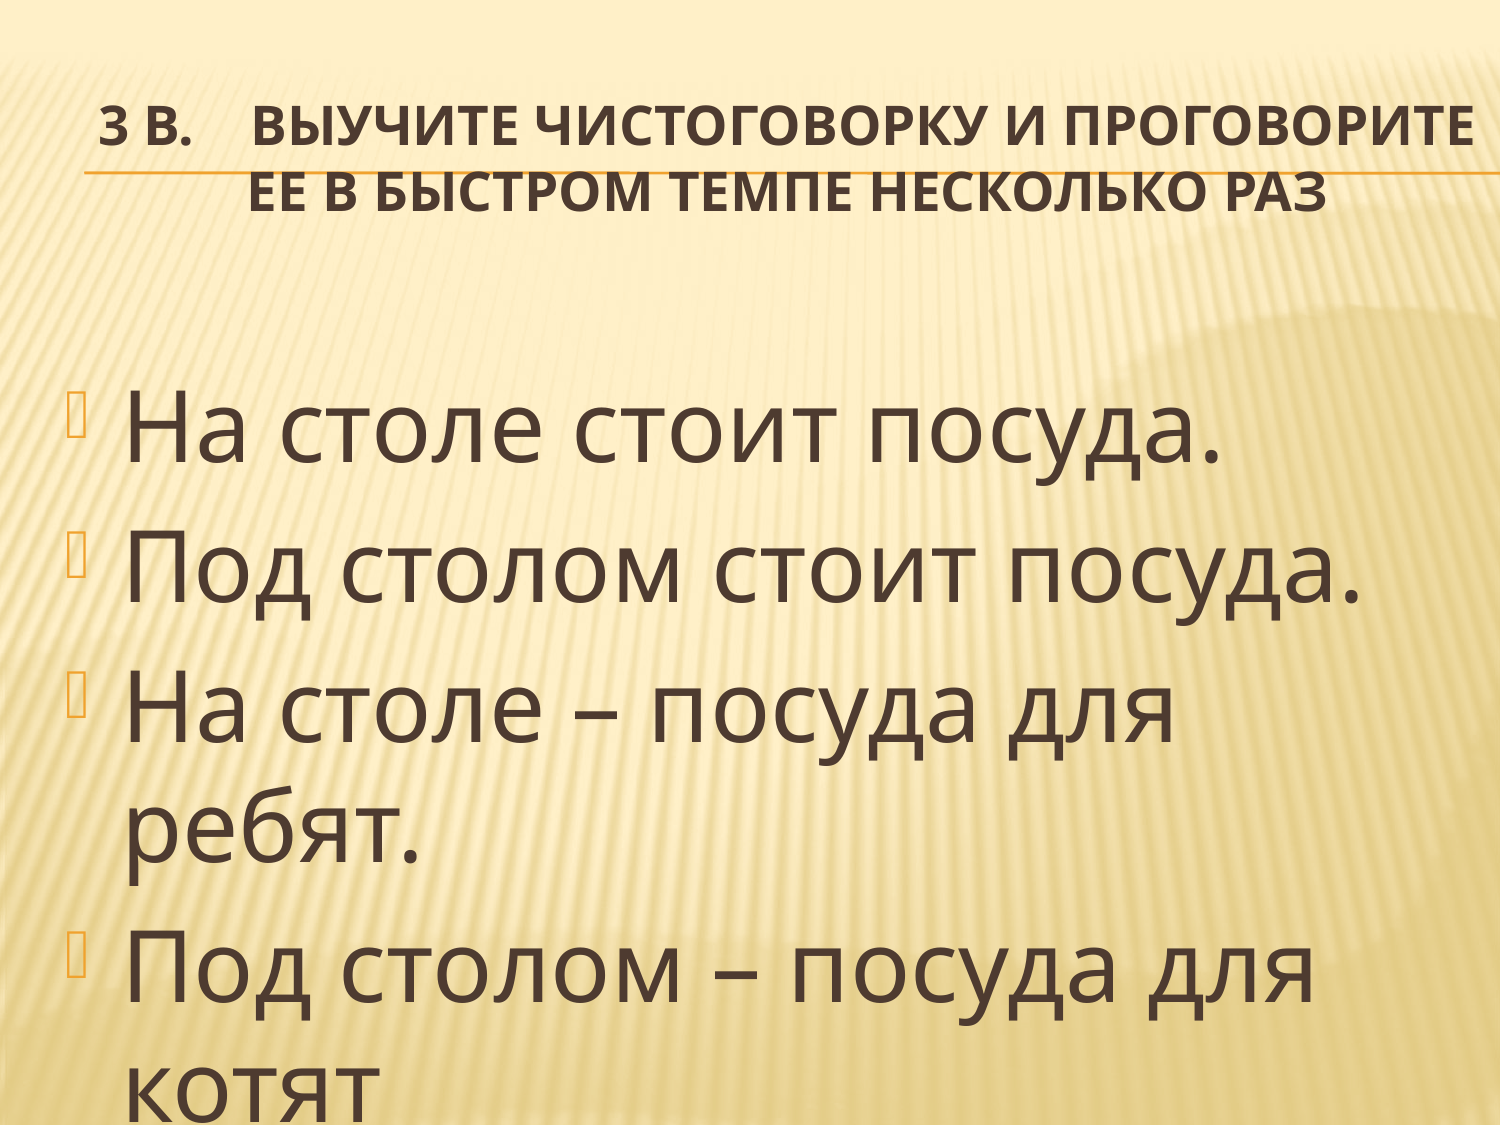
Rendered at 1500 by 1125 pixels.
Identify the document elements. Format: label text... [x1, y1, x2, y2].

list На столе стоит посуда. Под столом стоит посуда. На столе – посуда для ребят. Под столом – посуда для котят [50, 254, 1475, 998]
title 3 в. Выучите чистоговорку и проговорите ее в быстром темпе несколько раз [75, 50, 1500, 263]
